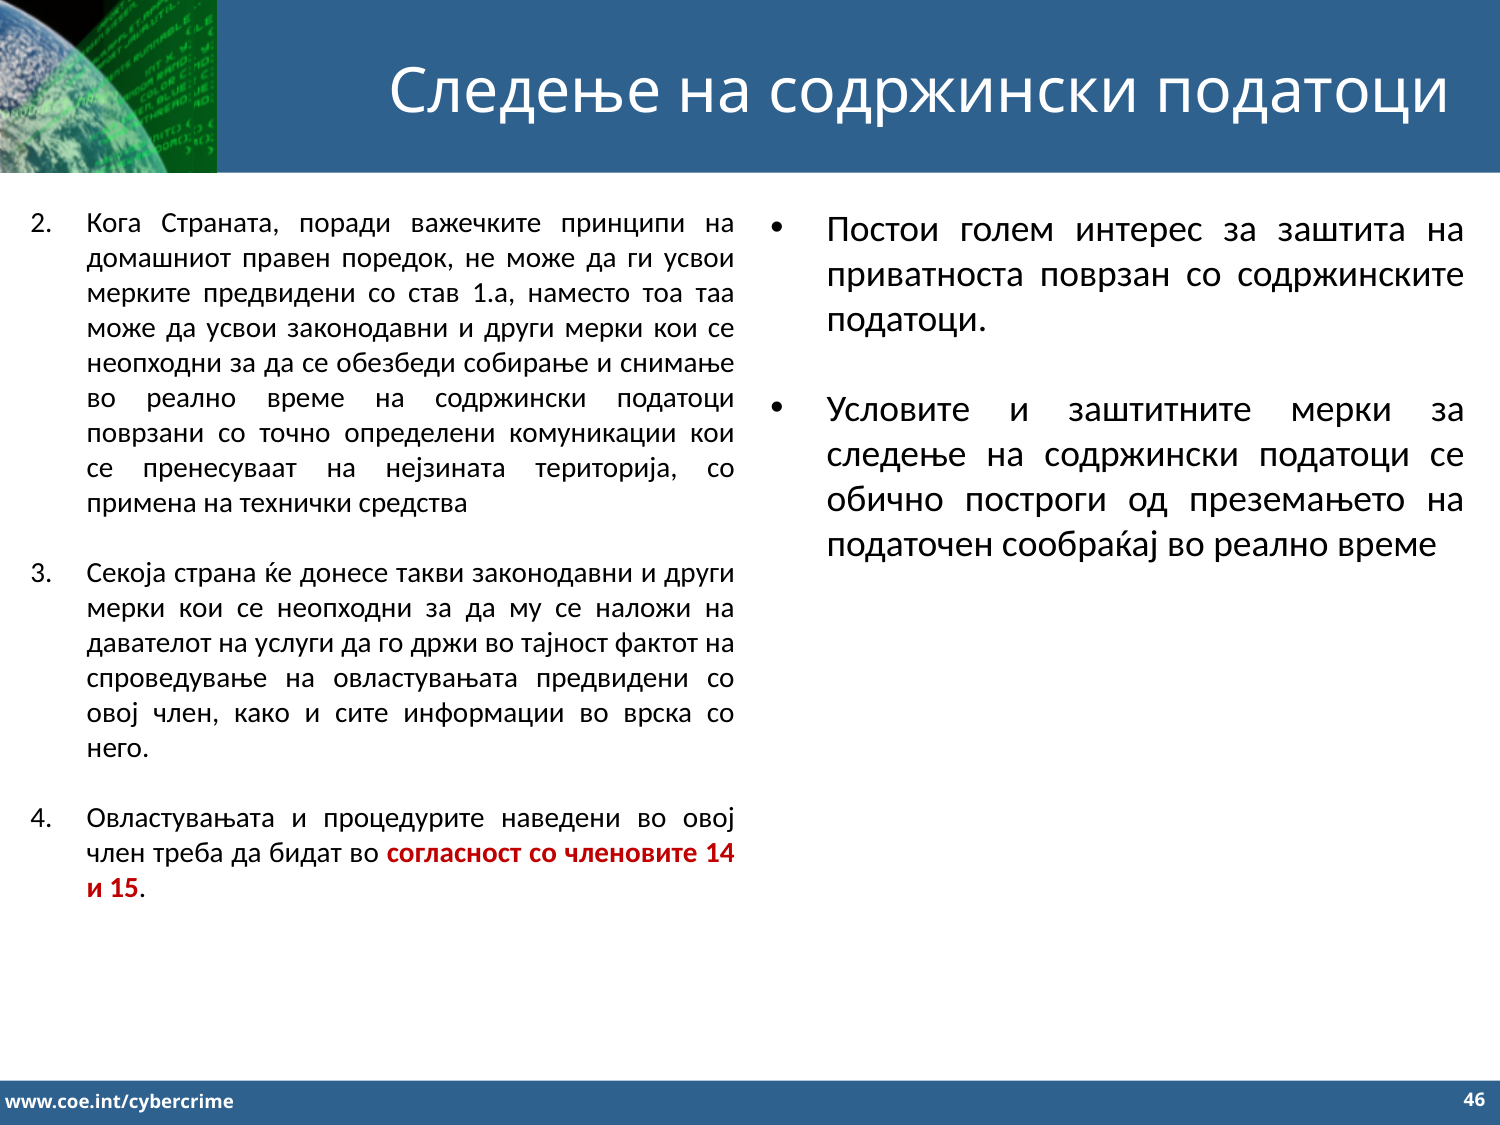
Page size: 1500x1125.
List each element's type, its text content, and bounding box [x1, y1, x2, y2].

text_box Следење на содржински податоци [230, 42, 1483, 133]
picture [0, 0, 217, 173]
text_box Постои голем интерес за заштита на приватноста поврзан со содржинските податоци. Условите и заштитните мерки за следење на содржински податоци се обично построги од преземањето на податочен сообраќај во реално време [755, 196, 1480, 571]
text_box Кога Страната, поради важечките принципи на домашниот правен поредок, не може да ги усвои мерките предвидени со став 1.а, наместо тоа таа може да усвои законодавни и други мерки кои се неопходни за да се обезбеди собирање и снимање во реално време на содржински податоци поврзани со точно определени комуникации кои се пренесуваат на нејзината територија, со примена на технички средства Секоја страна ќе донесе такви законодавни и други мерки кои се неопходни за да му се наложи на давателот на услуги да го држи во тајност фактот на спроведување на овластувањата предвидени со овој член, како и сите информации во врска со него. Овластувањата и процедурите наведени во овој член треба да бидат во согласност со членовите 14 и 15. [15, 196, 750, 911]
